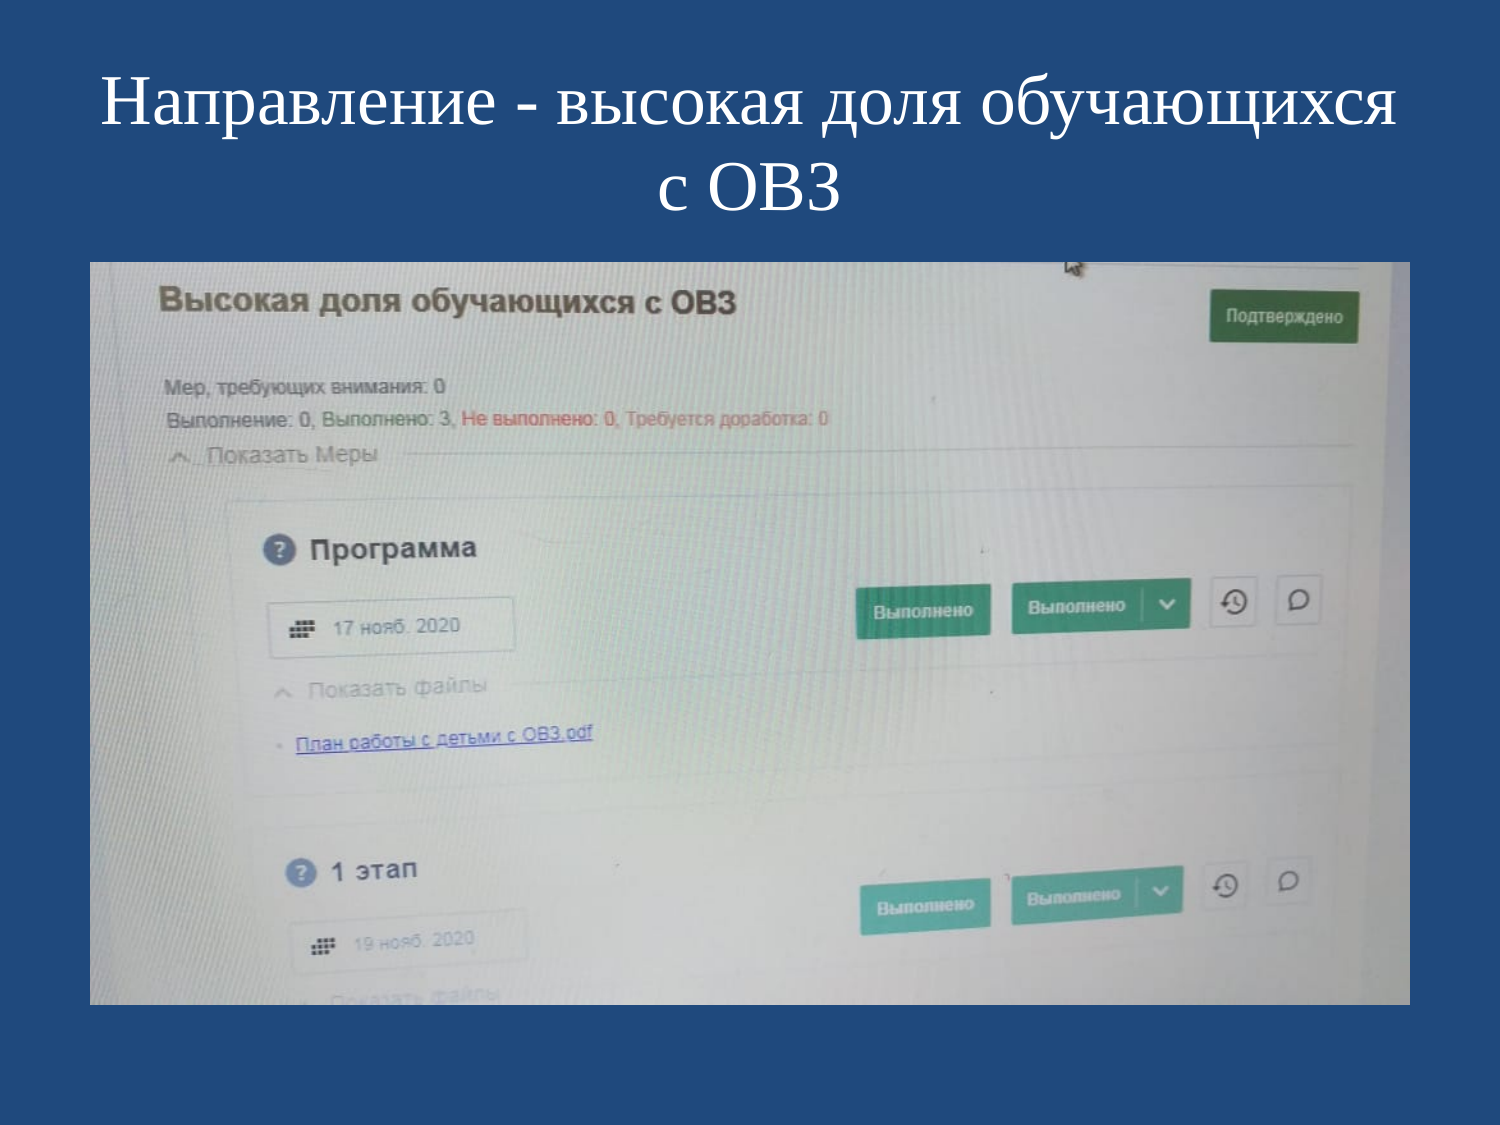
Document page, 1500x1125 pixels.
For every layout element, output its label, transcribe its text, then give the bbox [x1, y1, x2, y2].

title Направление - высокая доля обучающихся с ОВЗ [75, 45, 1425, 233]
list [90, 262, 1410, 1006]
